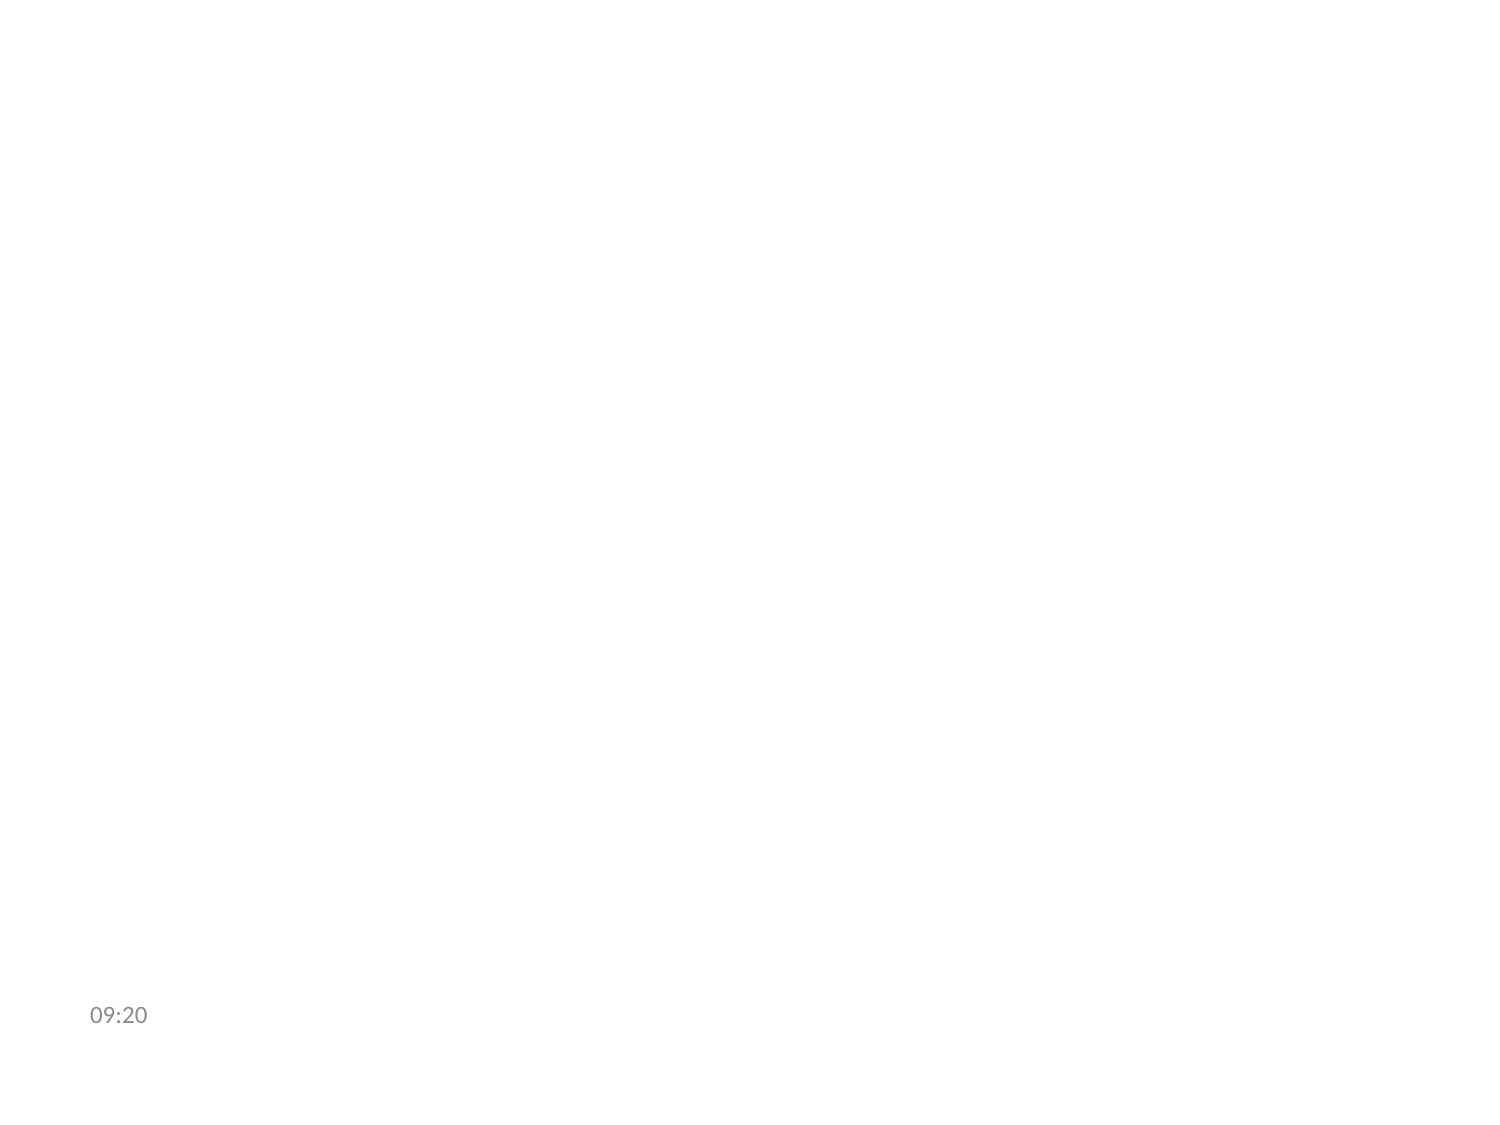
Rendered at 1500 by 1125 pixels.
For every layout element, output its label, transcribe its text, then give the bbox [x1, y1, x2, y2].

text_box 15:35 [75, 983, 425, 1044]
